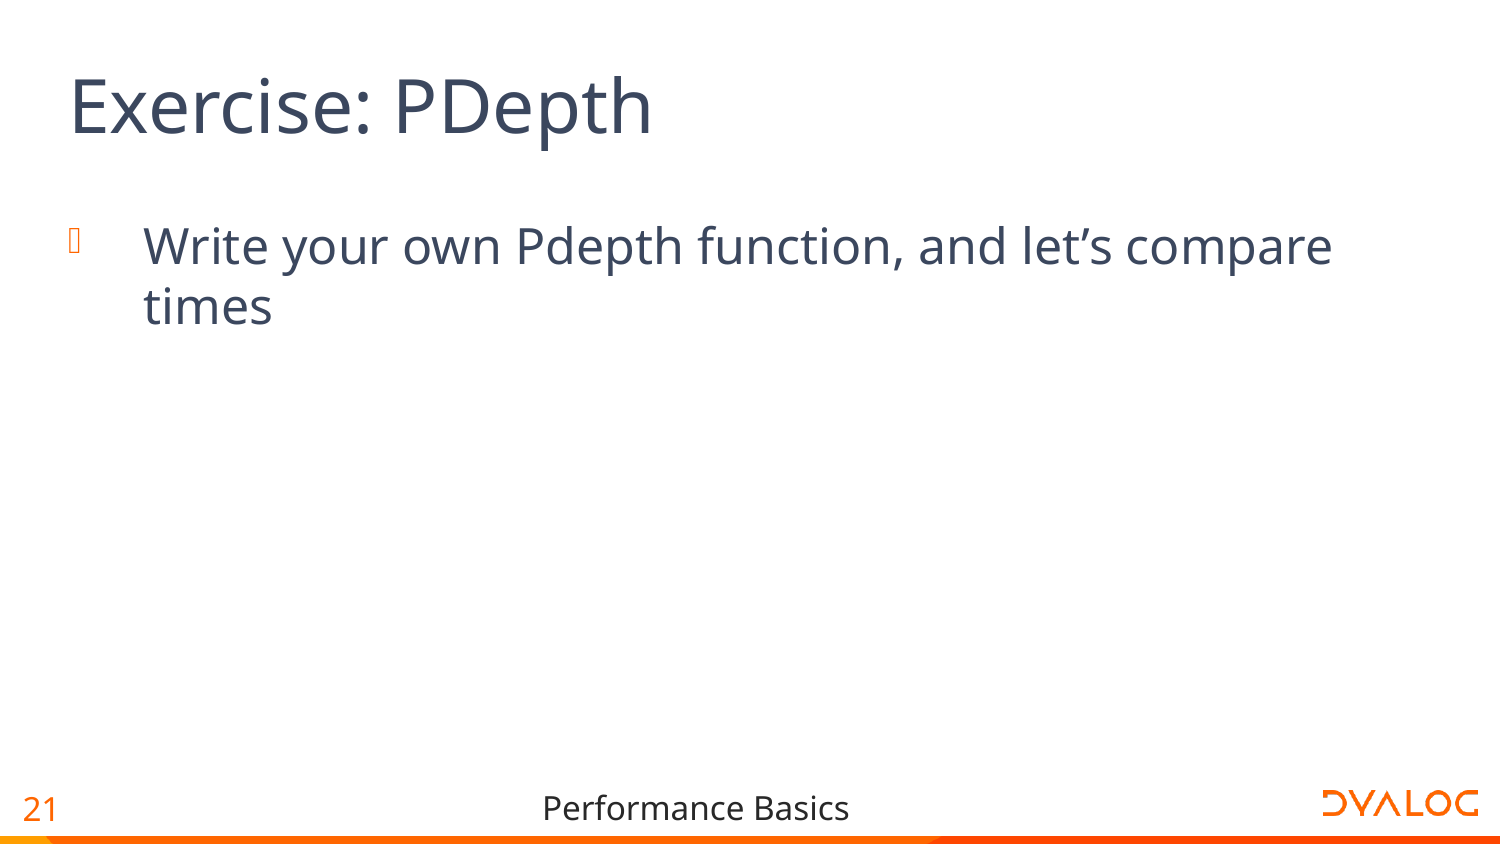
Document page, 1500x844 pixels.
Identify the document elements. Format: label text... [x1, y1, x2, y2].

title Exercise: PDepth [53, 43, 1121, 157]
picture [1323, 790, 1478, 816]
picture [0, 836, 1500, 844]
list Write your own Pdepth function, and let’s compare times [53, 207, 1442, 740]
